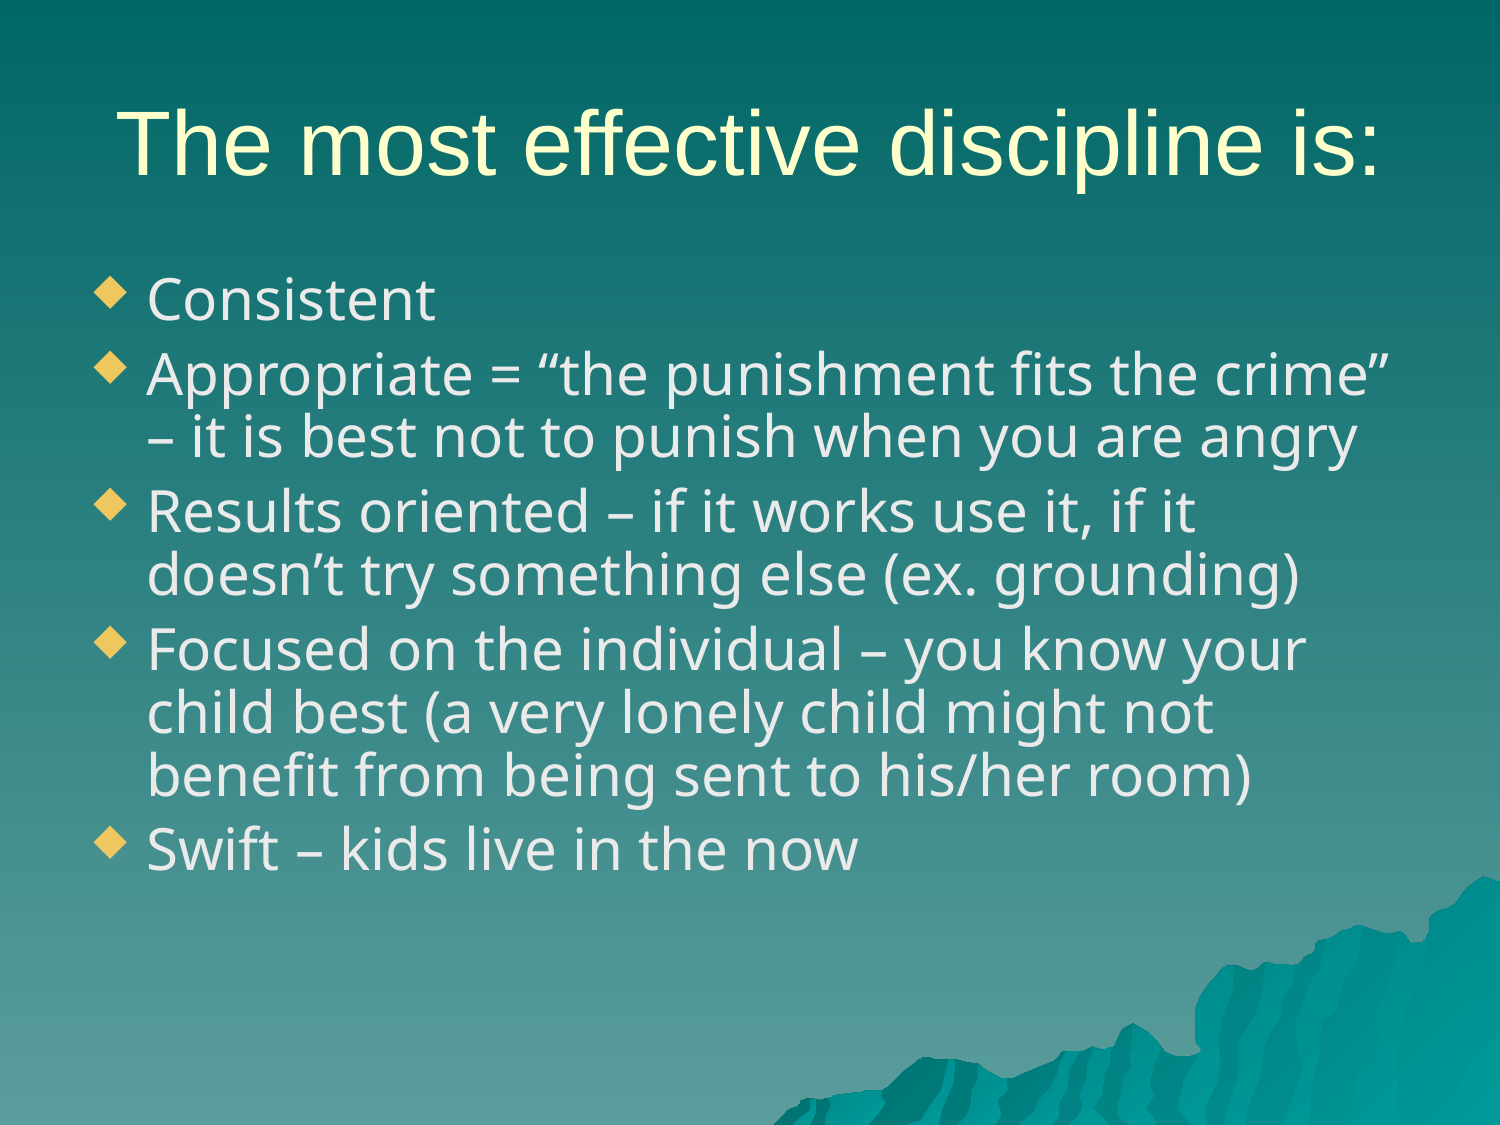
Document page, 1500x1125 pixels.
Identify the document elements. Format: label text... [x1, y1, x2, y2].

title The most effective discipline is: [74, 45, 1426, 233]
list Consistent Appropriate = “the punishment fits the crime” – it is best not to punish when you are angry Results oriented – if it works use it, if it doesn’t try something else (ex. grounding) Focused on the individual – you know your child best (a very lonely child might not benefit from being sent to his/her room) Swift – kids live in the now [74, 262, 1426, 1006]
